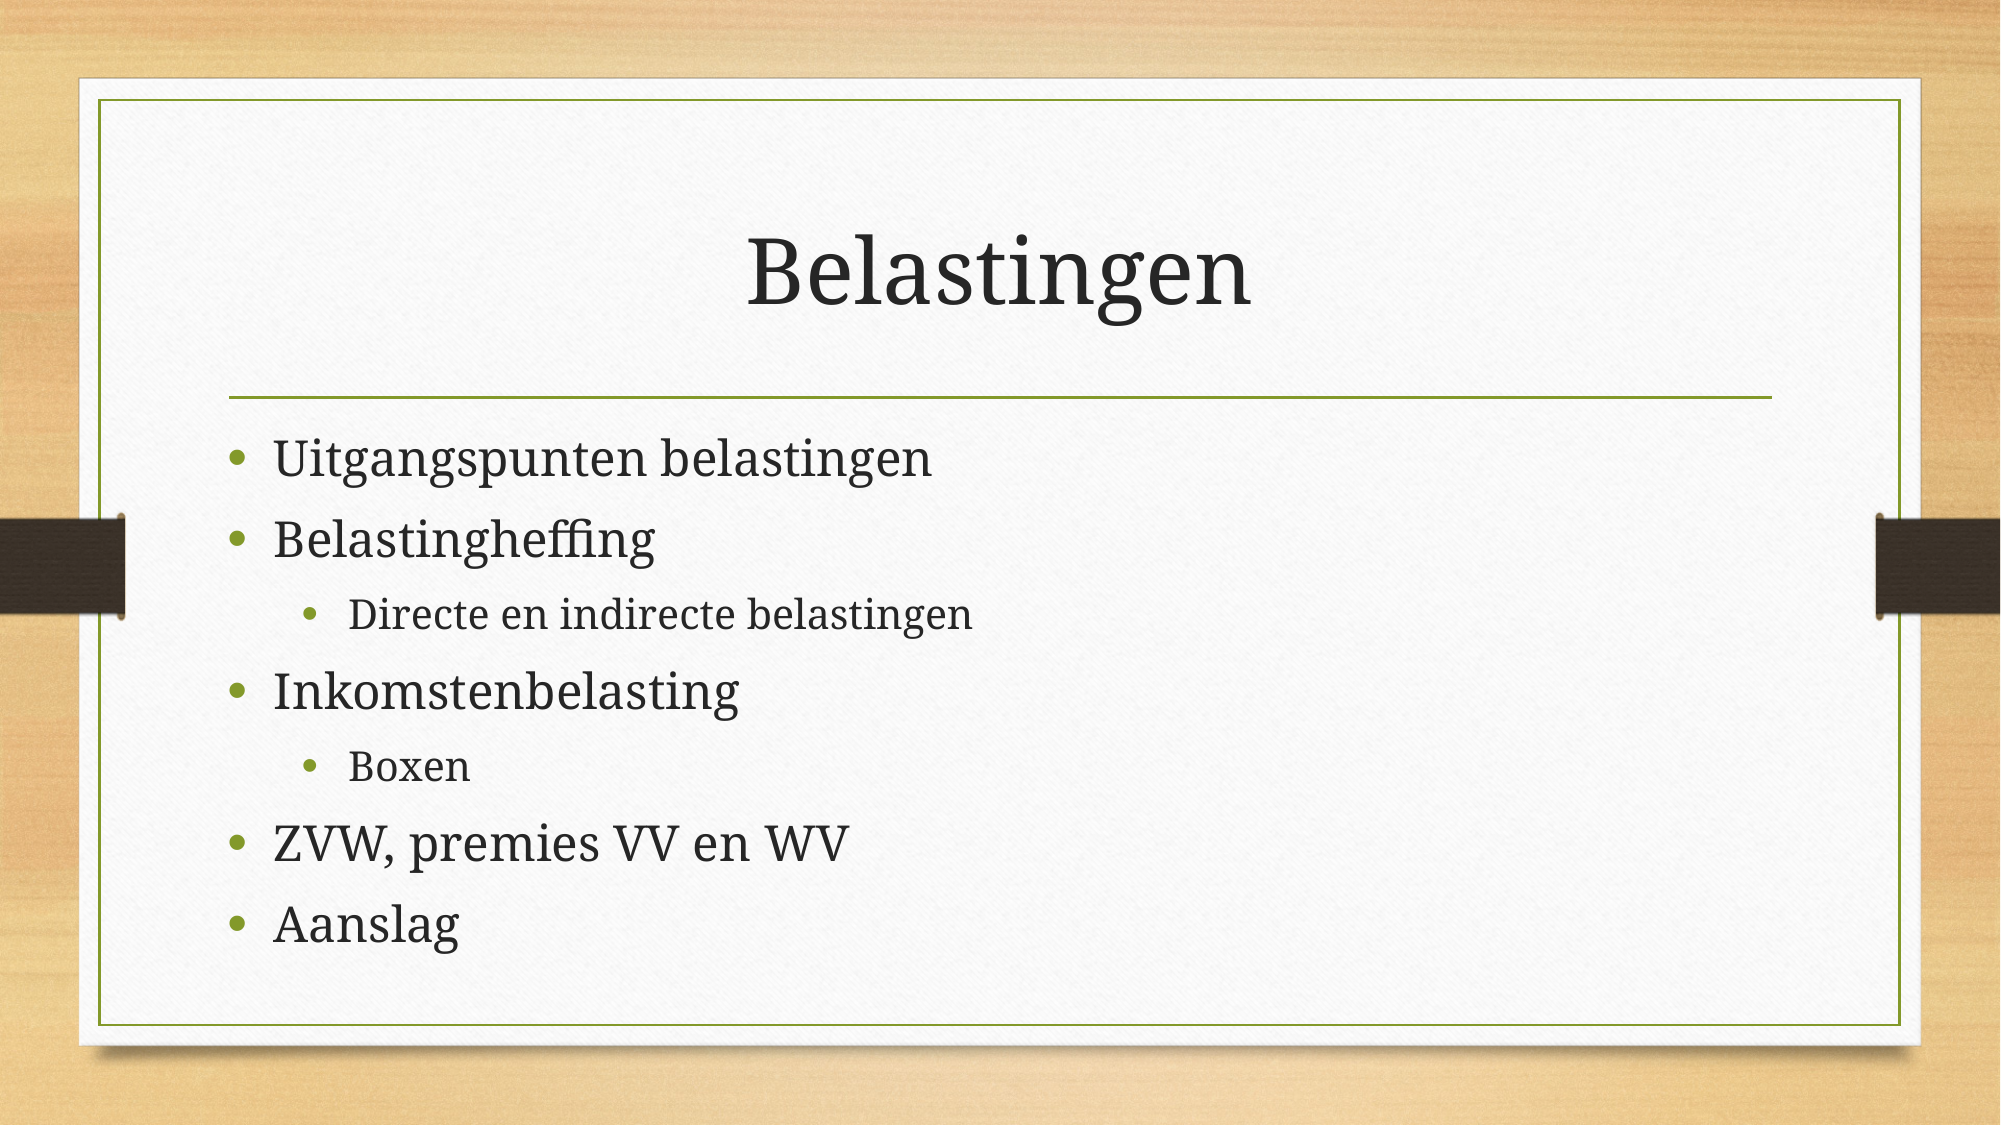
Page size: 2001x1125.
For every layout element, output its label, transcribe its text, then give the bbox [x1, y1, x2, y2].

list Uitgangspunten belastingen Belastingheffing Directe en indirecte belastingen Inkomstenbelasting Boxen ZVW, premies VV en WV Aanslag [212, 419, 1788, 964]
picture [0, 0, 2001, 1125]
title Belastingen [212, 161, 1788, 375]
